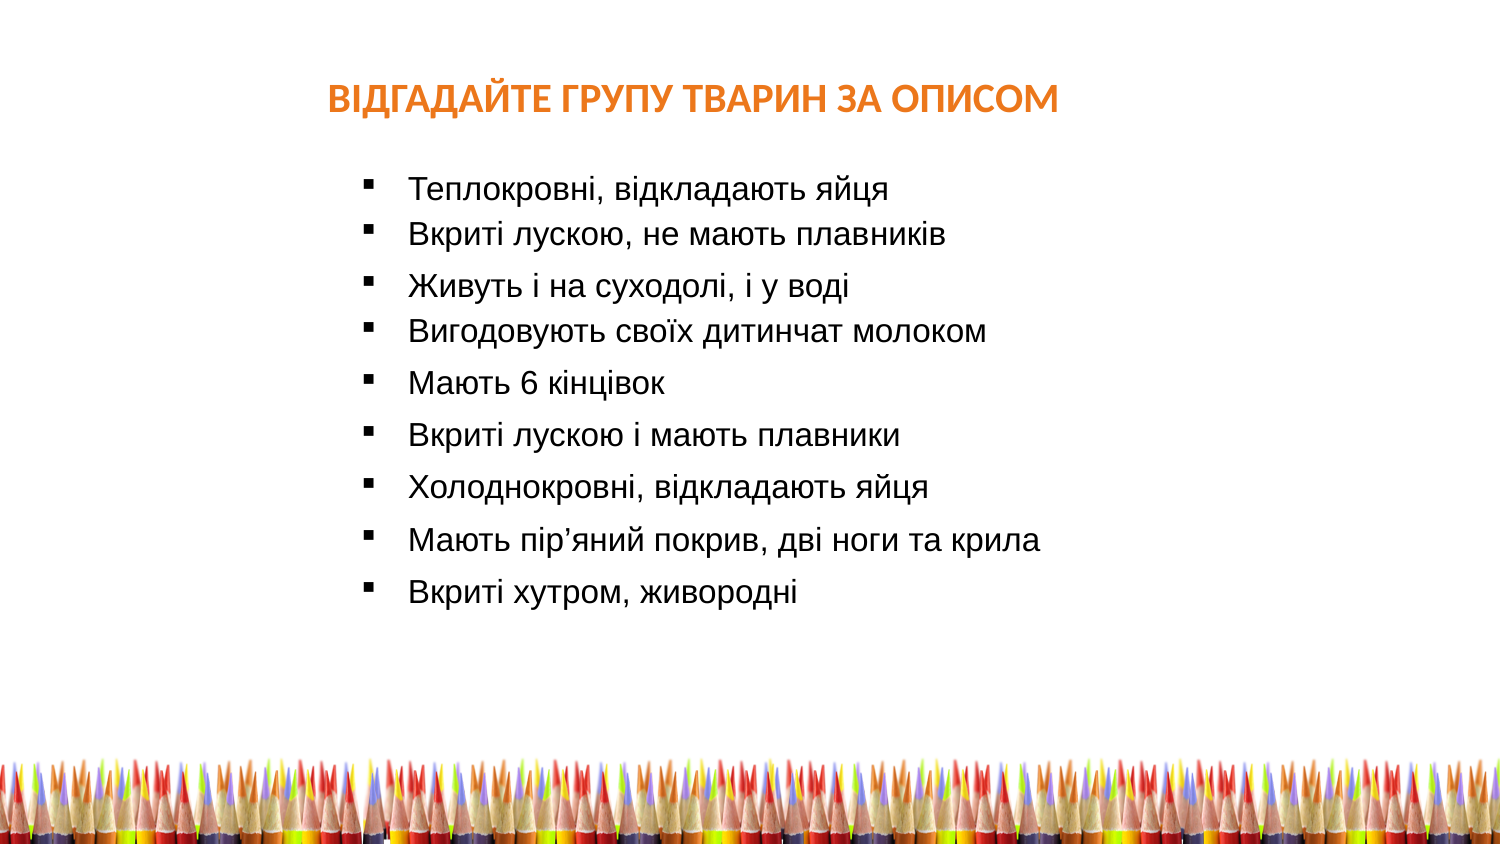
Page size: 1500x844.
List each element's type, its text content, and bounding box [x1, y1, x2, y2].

table_cell Живуть і на суходолі, і у воді [351, 272, 1138, 315]
picture [0, 756, 1500, 844]
table_cell Мають пір’яний покрив, дві ноги та крила [351, 526, 1138, 576]
text_box ВІДГАДАЙТЕ ГРУПУ ТВАРИН ЗА ОПИСОМ [312, 55, 1211, 128]
table_cell Мають 6 кінцівок [351, 369, 1138, 420]
table_cell Вкриті лускою і мають плавники [351, 421, 1138, 472]
table_cell Вкриті хутром, живородні [351, 578, 1138, 628]
table_header Теплокровні, відкладають яйця [351, 175, 1138, 218]
table_cell Вкриті лускою, не мають плав­ників [351, 220, 1138, 270]
table_cell Холоднокровні, відкладають яйця [351, 474, 1138, 524]
table_cell Вигодовують своїх дитинчат молоком [351, 317, 1138, 368]
